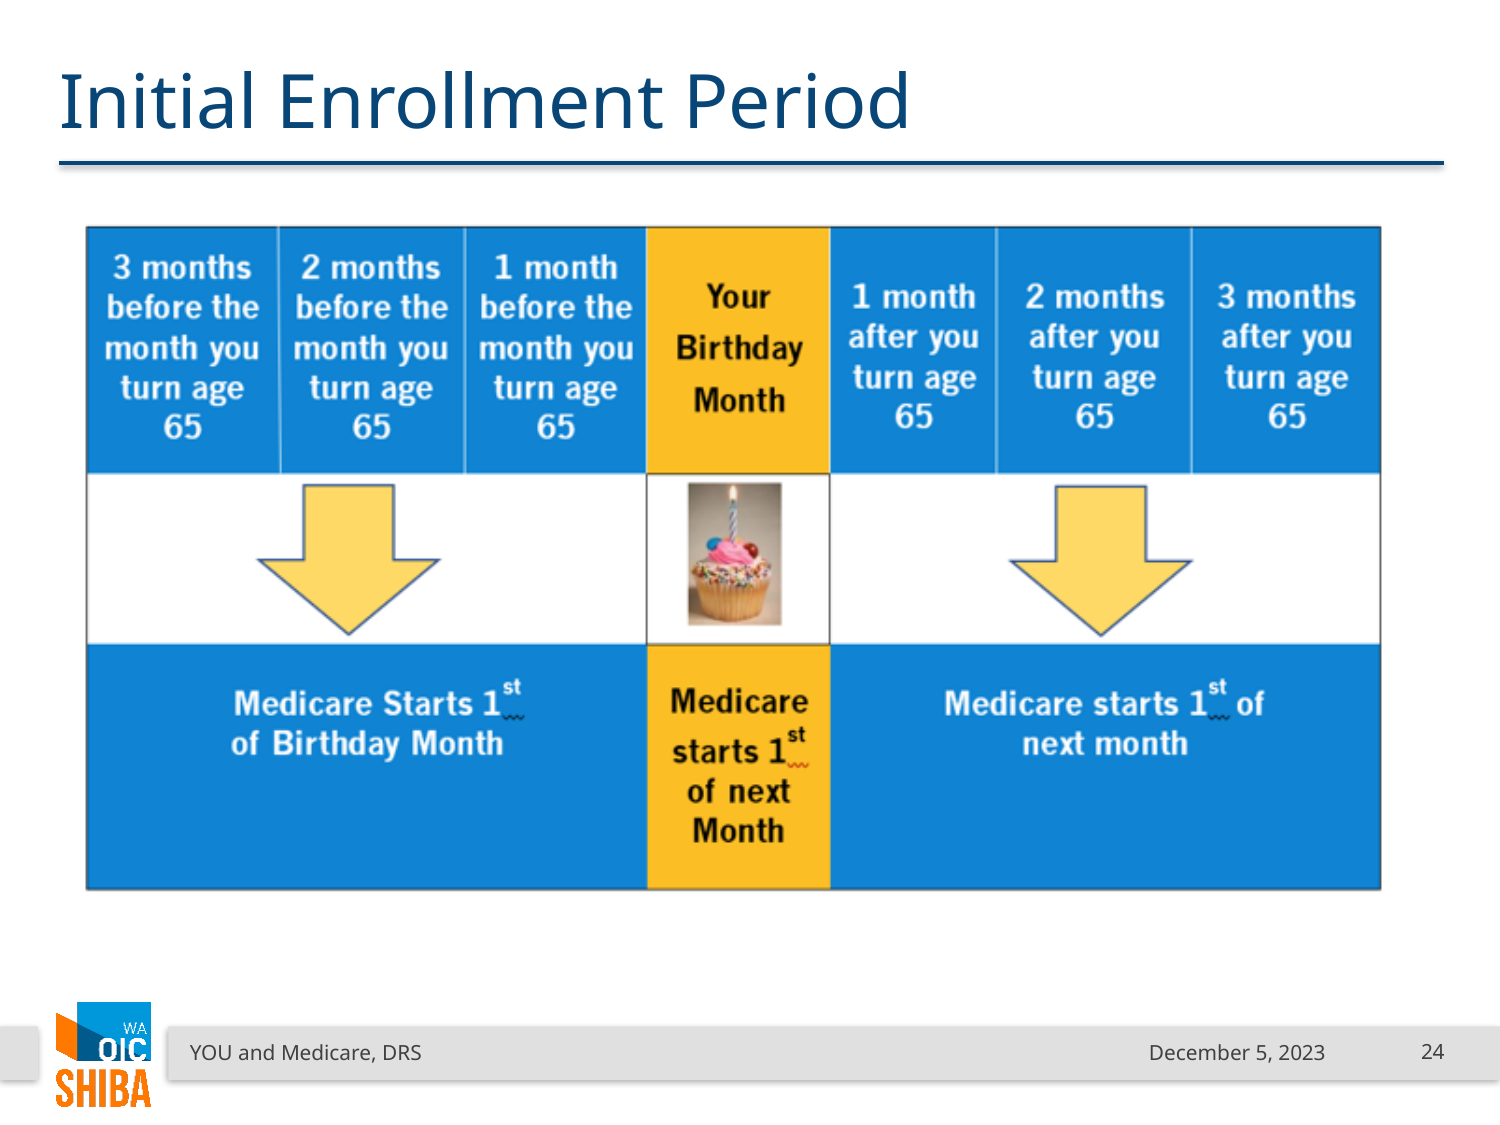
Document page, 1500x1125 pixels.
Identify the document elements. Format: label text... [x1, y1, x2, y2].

picture [56, 1002, 151, 1107]
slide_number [975, 1035, 1326, 1069]
title Initial Enrollment Period [59, 53, 1445, 164]
picture [73, 210, 1393, 898]
slide_number 24 [1339, 1035, 1445, 1069]
footer YOU and Medicare, DRS [190, 1035, 785, 1069]
